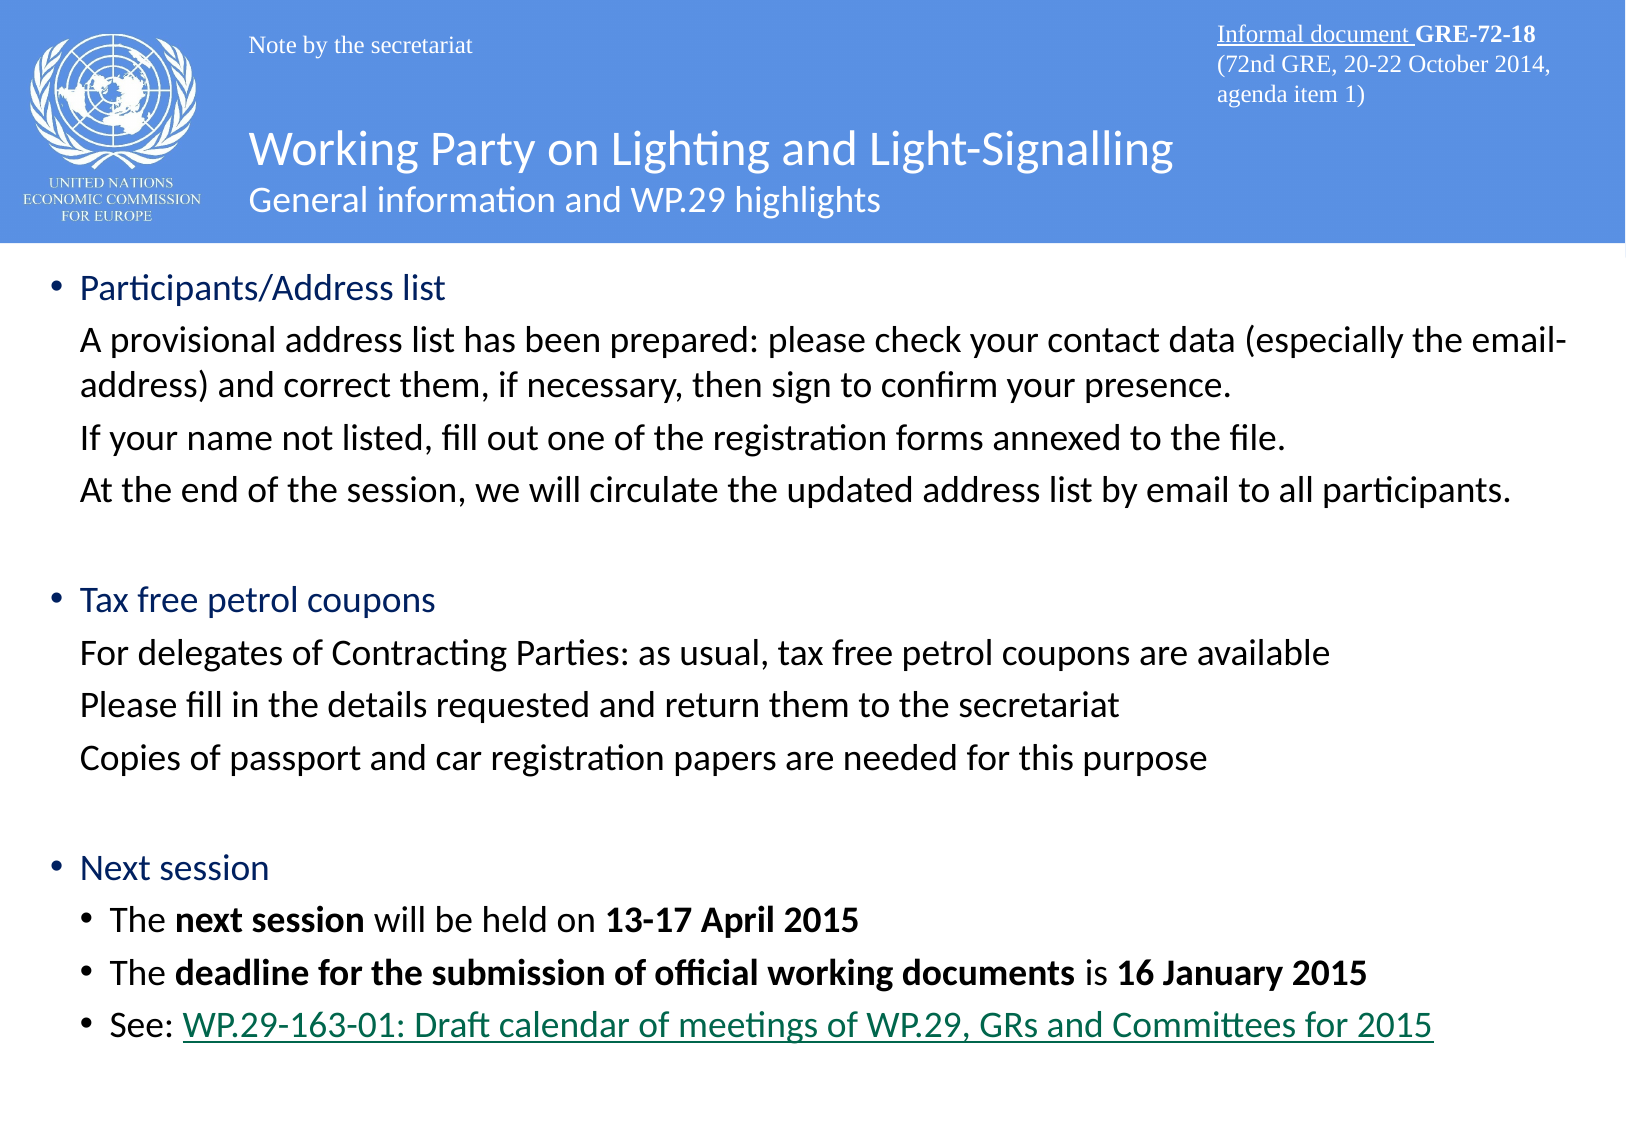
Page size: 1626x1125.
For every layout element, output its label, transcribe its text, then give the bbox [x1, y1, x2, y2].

text_box Note by the secretariat [233, 20, 697, 66]
title Working Party on Lighting and Light-Signalling General information and WP.29 highlights [233, 68, 1593, 255]
text_box Informal document GRE-72-18 (72nd GRE, 20-22 October 2014, agenda item 1) [1202, 10, 1625, 115]
picture [0, 0, 1626, 1125]
list Participants/Address list A provisional address list has been prepared: please check your contact data (especially the email-address) and correct them, if necessary, then sign to confirm your presence. If your name not listed, fill out one of the registration forms annexed to the file. At the end of the session, we will circulate the updated address list by email to all participants. Tax free petrol coupons For delegates of Contracting Parties: as usual, tax free petrol coupons are available Please fill in the details requested and return them to the secretariat Copies of passport and car registration papers are needed for this purpose Next session The next session will be held on 13-17 April 2015 The deadline for the submission of official working documents is 16 January 2015 See: WP.29-163-01: Draft calendar of meetings of WP.29, GRs and Committees for 2015 [21, 255, 1604, 1106]
